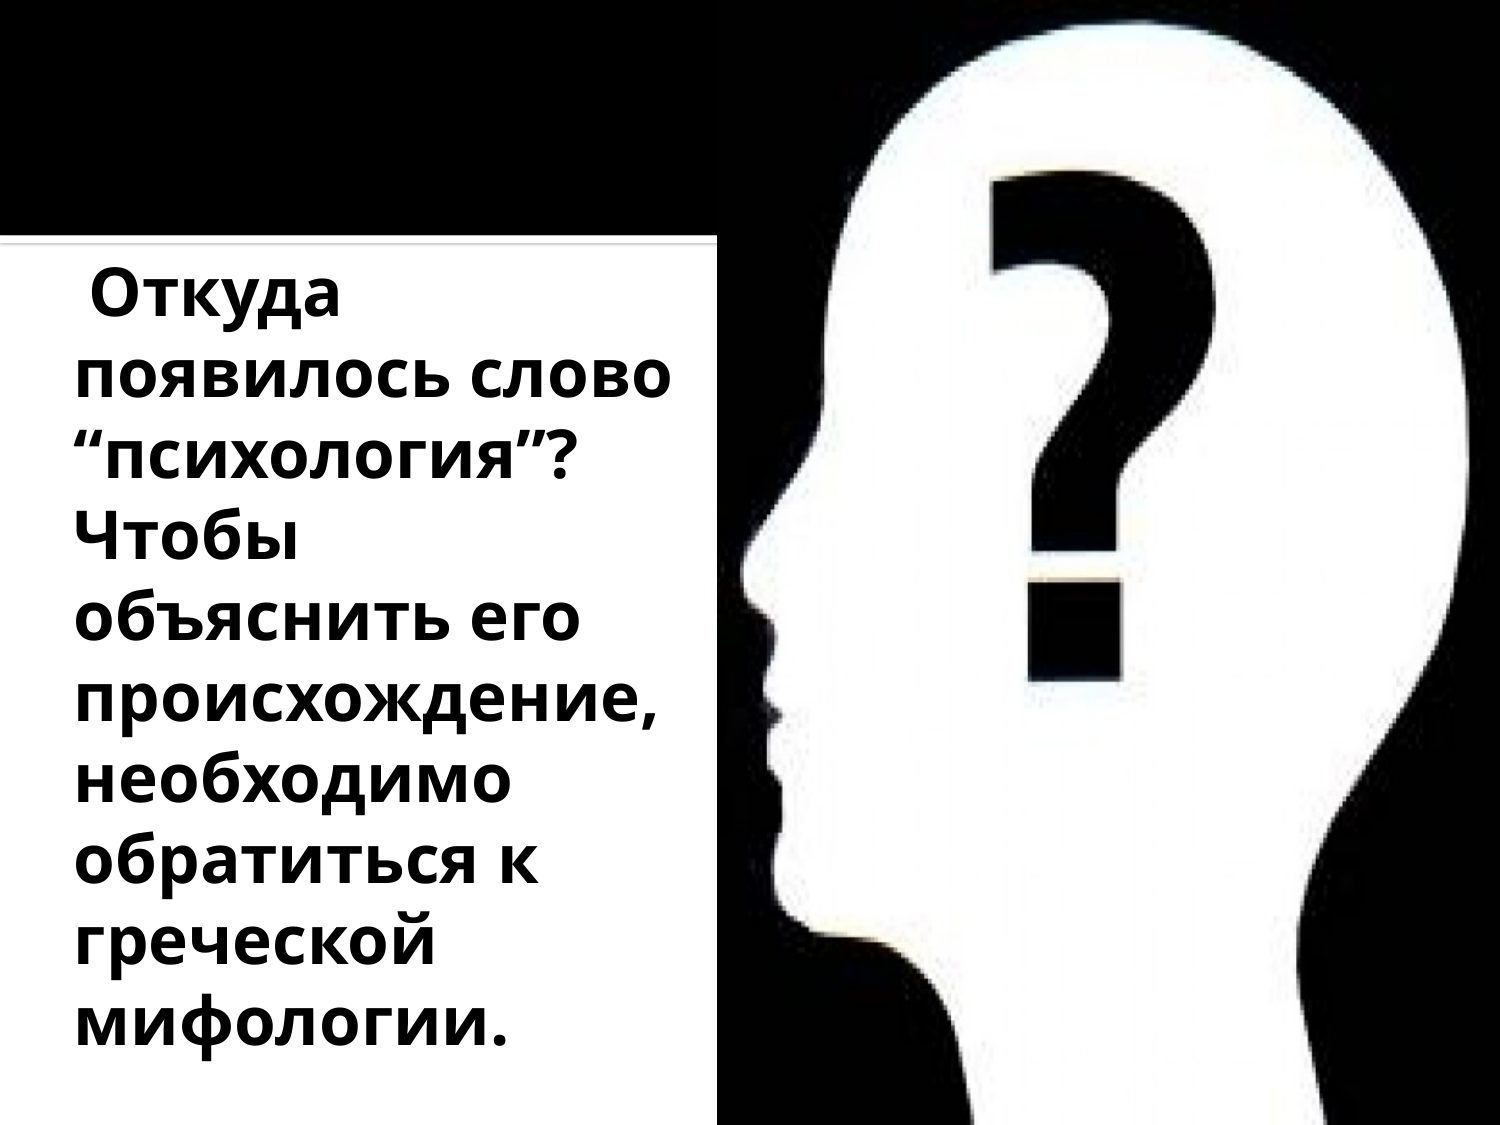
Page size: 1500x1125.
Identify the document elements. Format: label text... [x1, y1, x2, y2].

picture [717, 0, 1500, 1125]
list Откуда появилось слово “психология”? Чтобы объяснить его происхождение, необходимо обратиться к греческой мифологии. [0, 234, 704, 1125]
